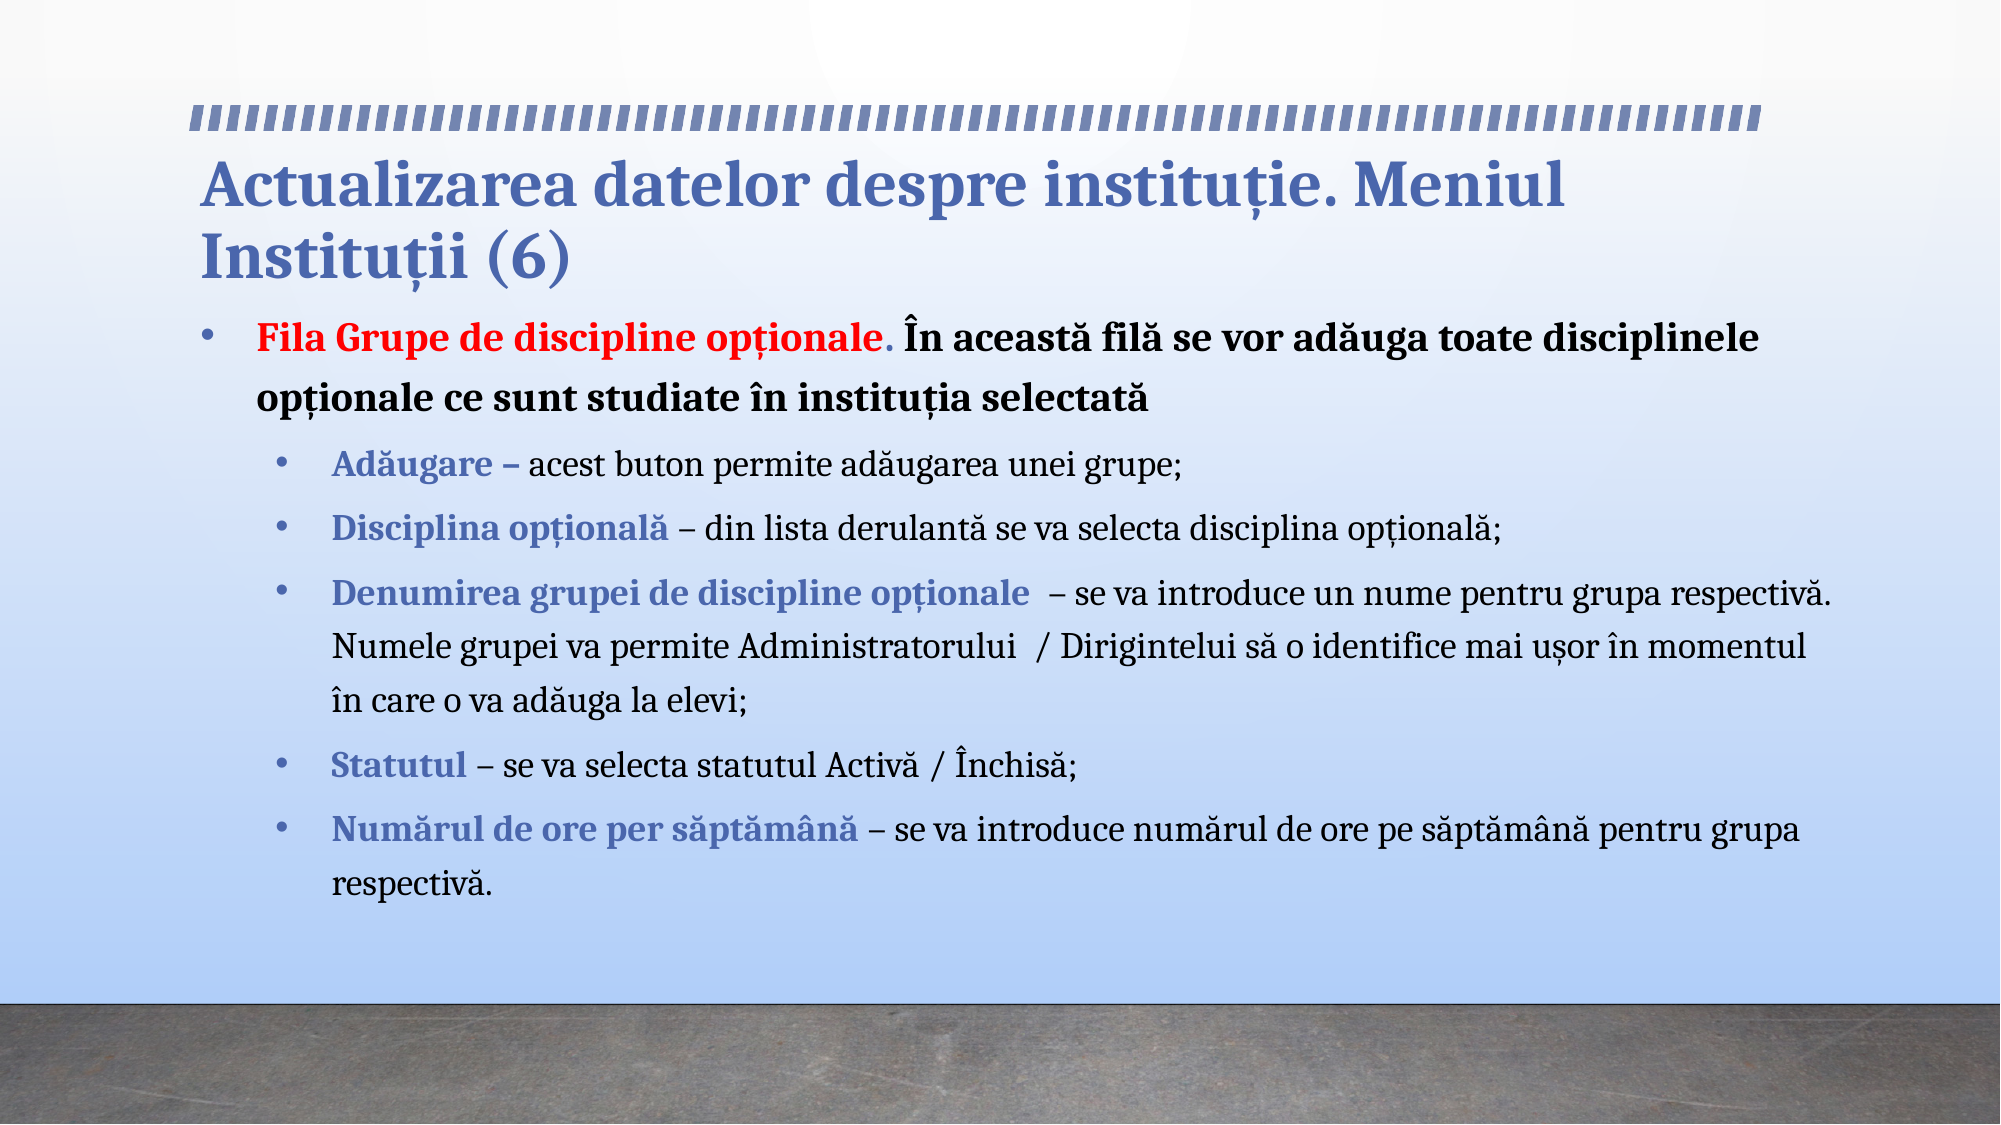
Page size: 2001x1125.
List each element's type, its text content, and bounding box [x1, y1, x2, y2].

list Fila Grupe de discipline opționale. În această filă se vor adăuga toate disciplinele opționale ce sunt studiate în instituția selectată Adăugare – acest buton permite adăugarea unei grupe; Disciplina opțională – din lista derulantă se va selecta disciplina opțională; Denumirea grupei de discipline opționale – se va introduce un nume pentru grupa respectivă. Numele grupei va permite Administratorului / Dirigintelui să o identifice mai ușor în momentul în care o va adăuga la elevi; Statutul – se va selecta statutul Activă / Închisă; Numărul de ore per săptămână – se va introduce numărul de ore pe săptămână pentru grupa respectivă. [185, 291, 1854, 1008]
picture [0, 1004, 2000, 1124]
title Actualizarea datelor despre instituție. Meniul Instituții (6) [185, 141, 1761, 291]
